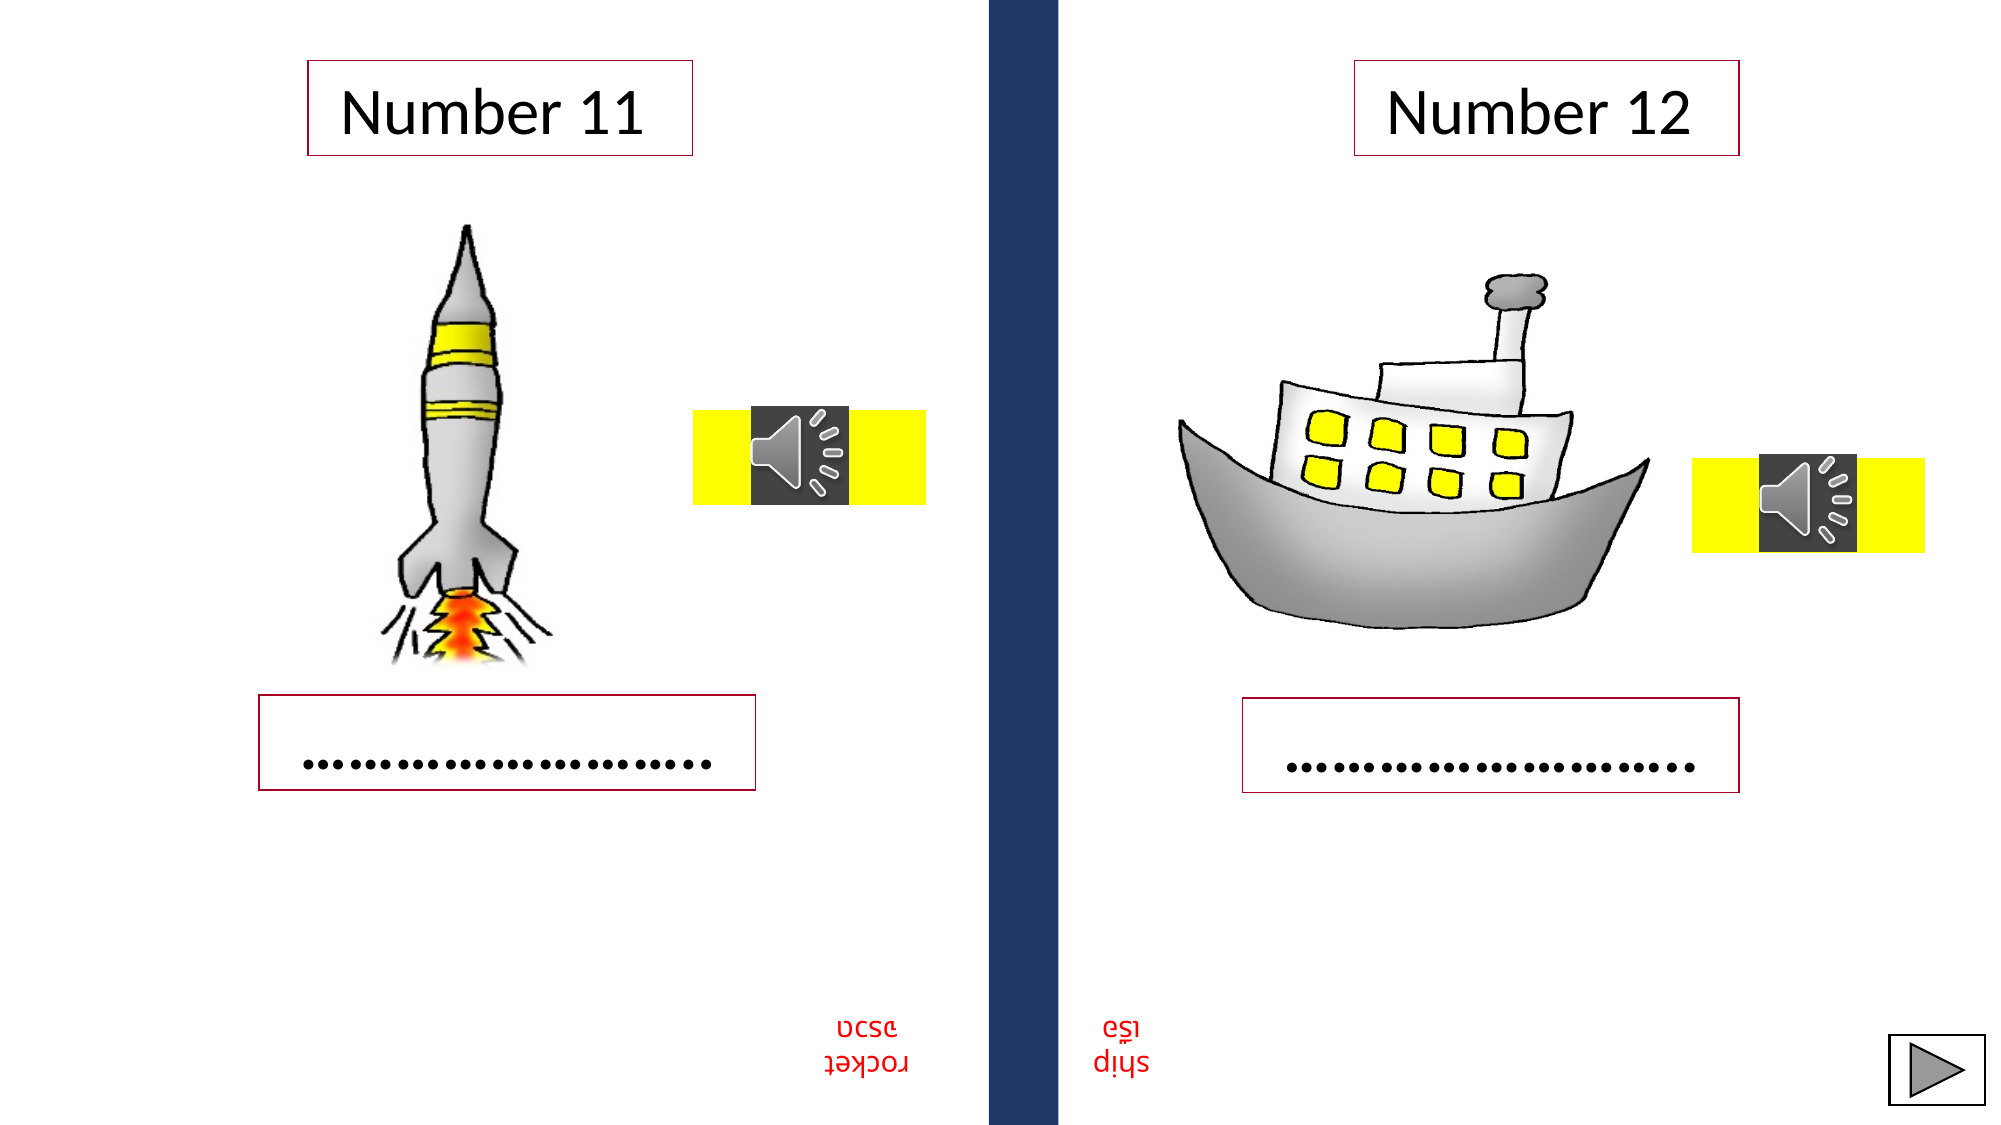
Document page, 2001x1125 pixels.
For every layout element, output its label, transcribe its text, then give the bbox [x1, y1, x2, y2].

text_box [1888, 1034, 1986, 1106]
table_header [1692, 458, 1758, 553]
text_box Number 11 [308, 60, 693, 156]
picture [749, 405, 850, 506]
picture [1158, 270, 1666, 646]
text_box …………………….. [259, 695, 756, 790]
text_box [988, 0, 1059, 1125]
text_box Number 12 [1354, 60, 1739, 156]
table_header [693, 410, 749, 505]
picture [288, 211, 612, 670]
table_header [1859, 458, 1925, 553]
text_box rocket จรวด [801, 1008, 933, 1094]
text_box …………………….. [1242, 697, 1739, 793]
table_header [850, 410, 926, 505]
picture [1758, 452, 1859, 553]
text_box ship เรือ [1067, 1008, 1176, 1094]
